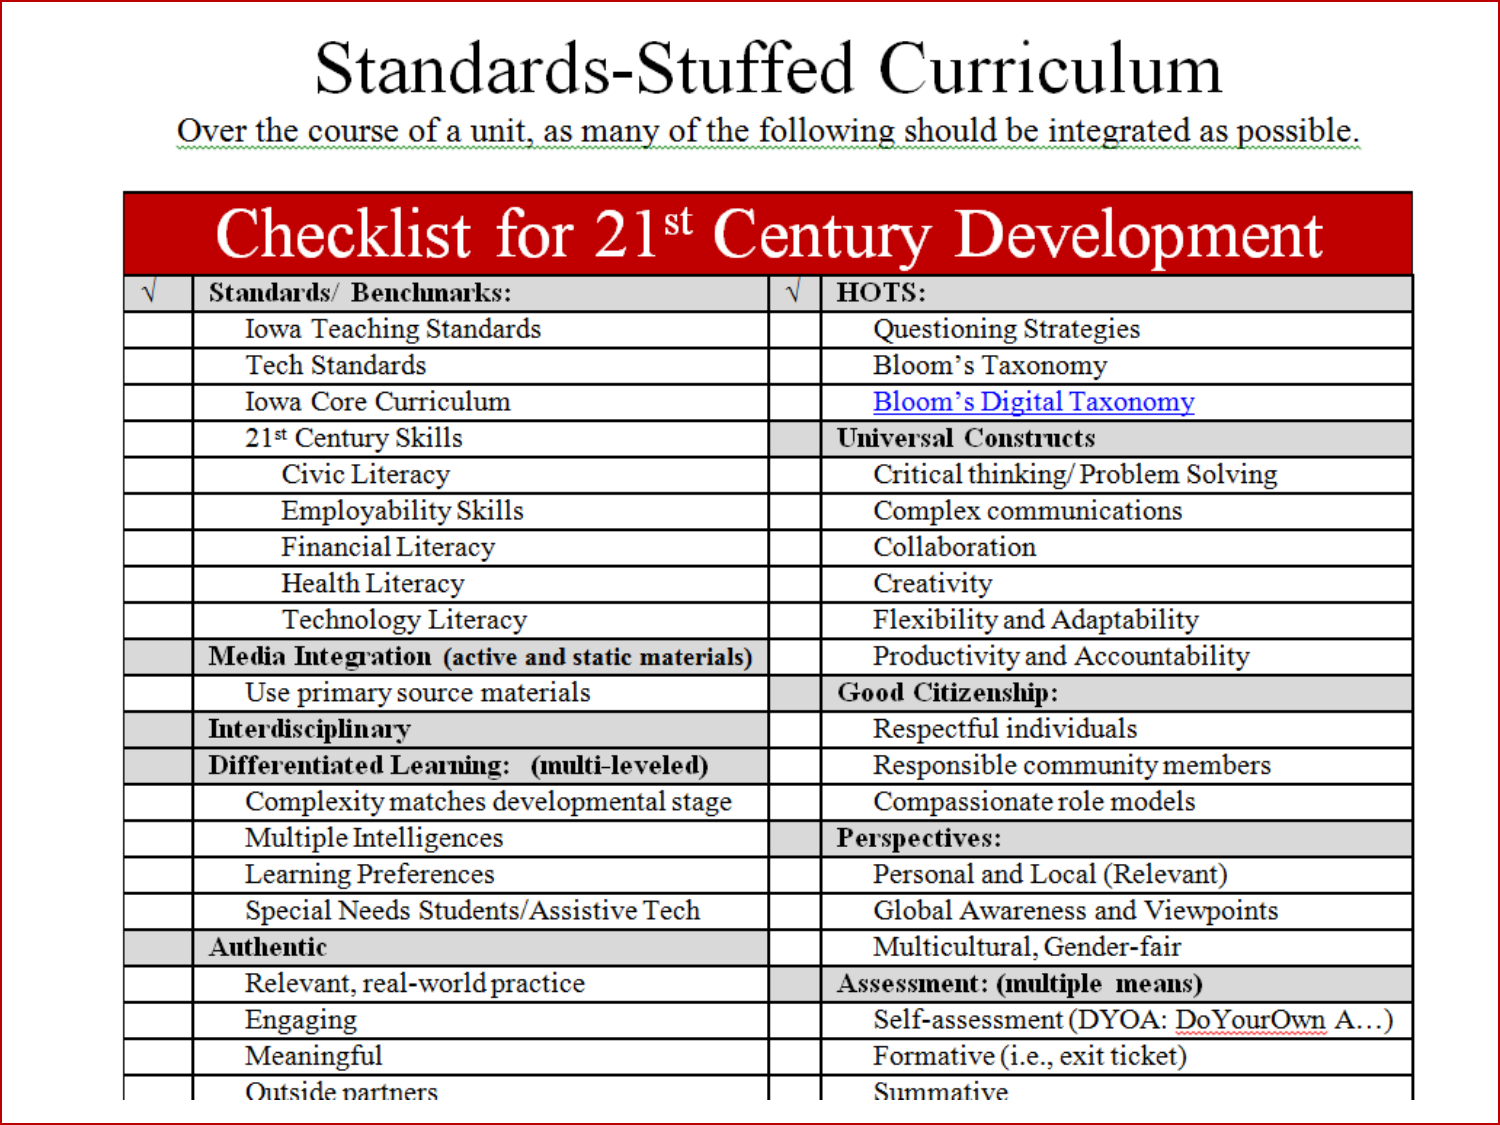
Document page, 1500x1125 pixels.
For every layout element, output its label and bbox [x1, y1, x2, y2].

text_box [0, 0, 1500, 1125]
picture [100, 24, 1432, 1101]
